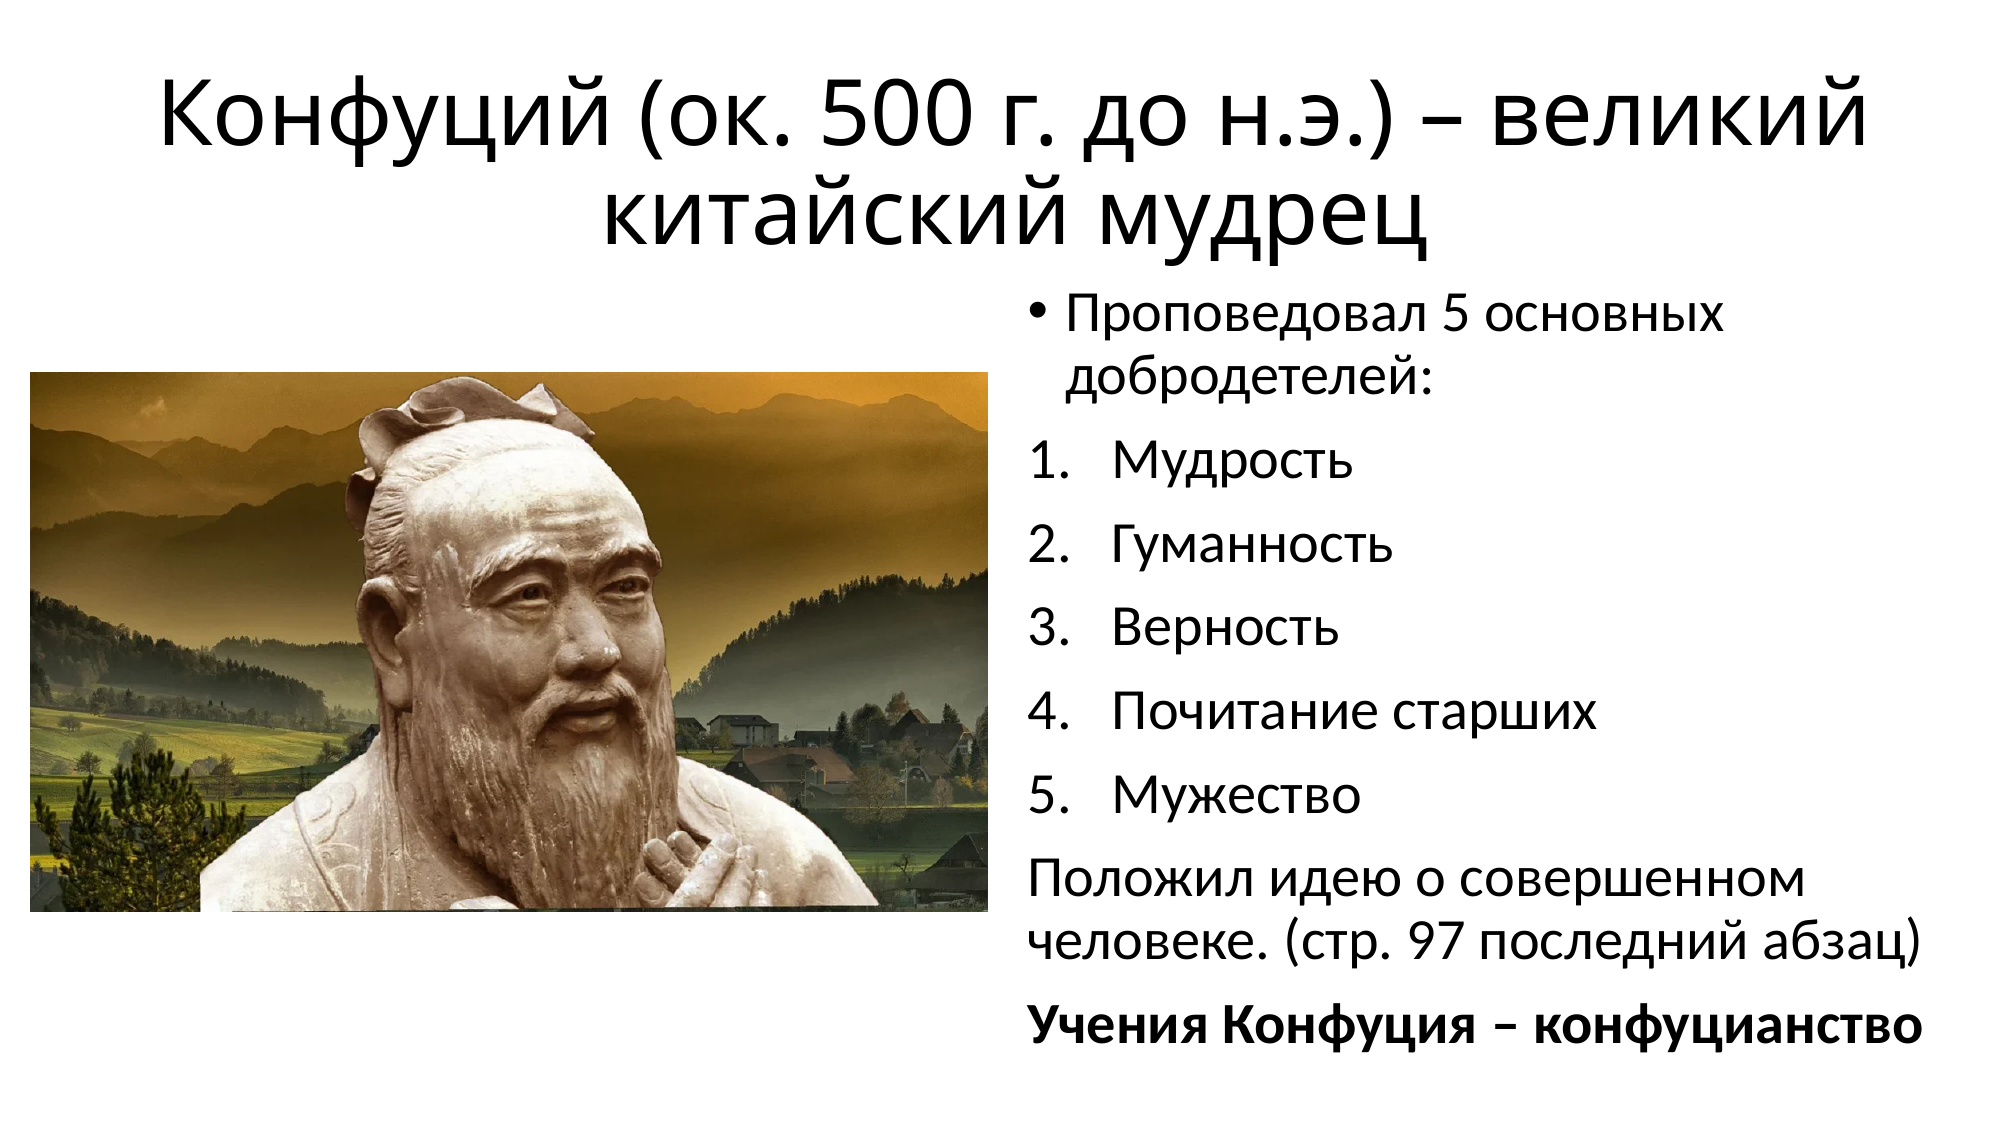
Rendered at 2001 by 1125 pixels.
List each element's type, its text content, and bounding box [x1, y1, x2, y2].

title Конфуций (ок. 500 г. до н.э.) – великий китайский мудрец [43, 56, 1986, 275]
picture [30, 372, 988, 912]
list Проповедовал 5 основных добродетелей: Мудрость Гуманность Верность Почитание старших Мужество Положил идею о совершенном человеке. (стр. 97 последний абзац) Учения Конфуция – конфуцианство [1012, 274, 1957, 1080]
